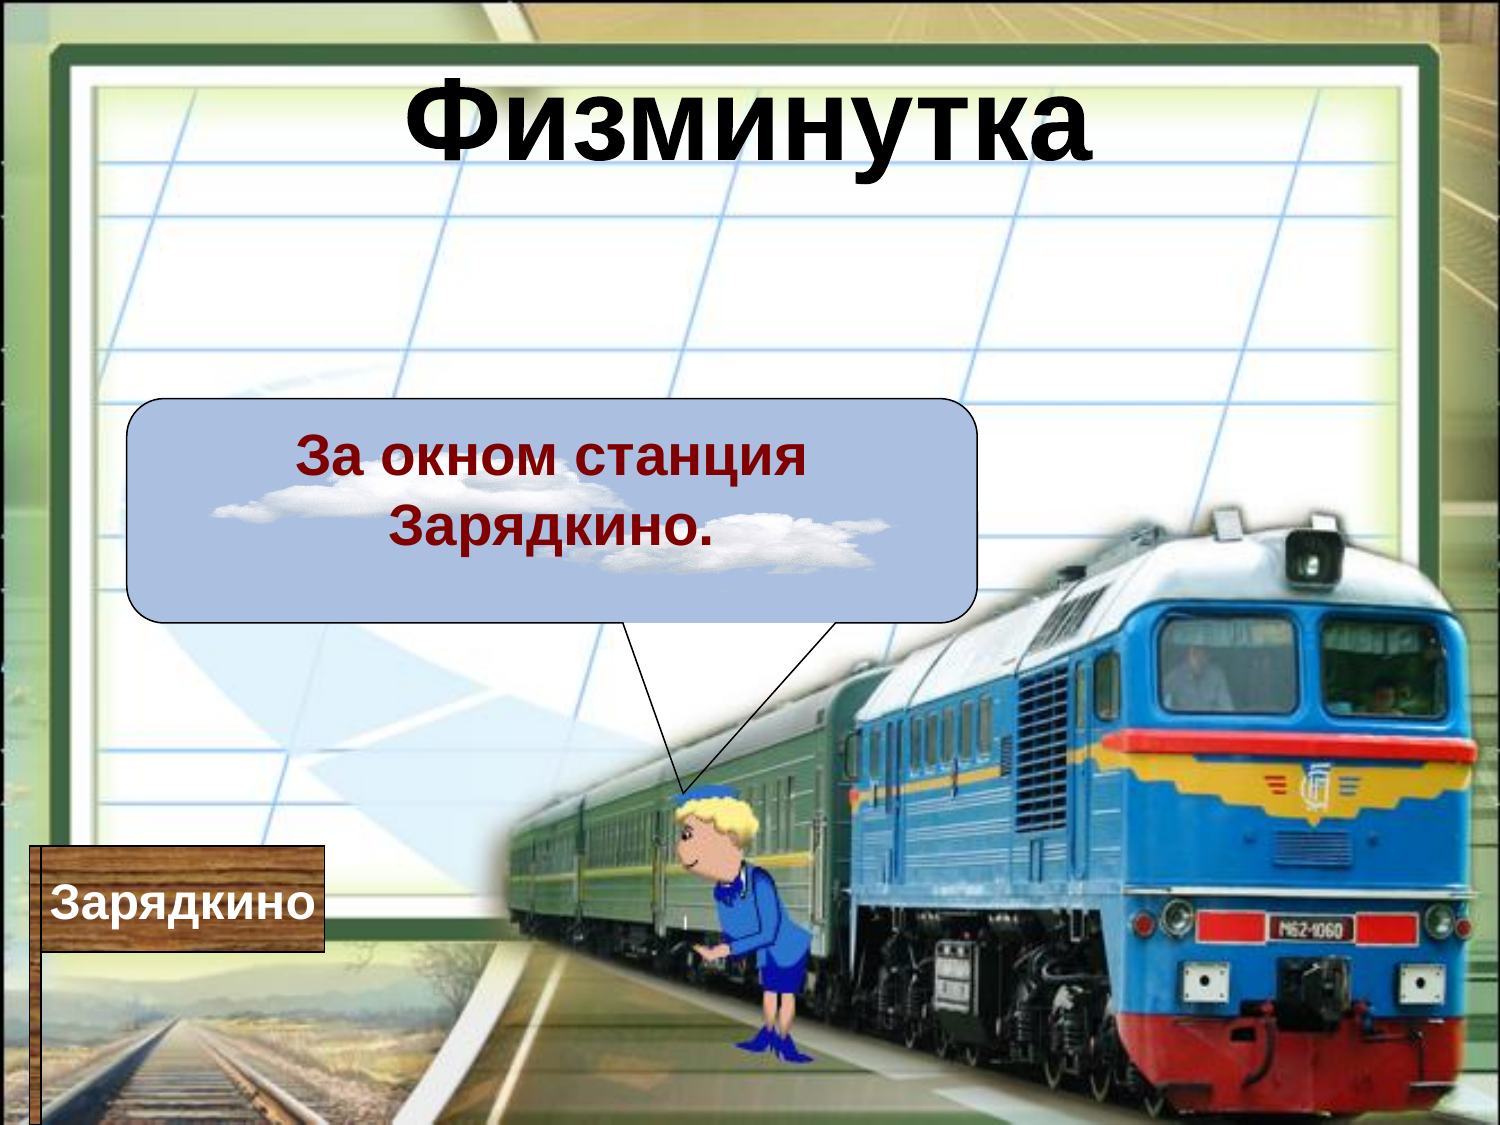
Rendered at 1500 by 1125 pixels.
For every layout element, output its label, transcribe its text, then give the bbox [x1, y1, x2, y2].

text_box [123, 398, 155, 460]
text_box [29, 846, 41, 1125]
picture [0, 0, 1500, 1125]
text_box За окном станция Зарядкино. [126, 398, 978, 794]
text_box Зарядкино [41, 846, 325, 953]
